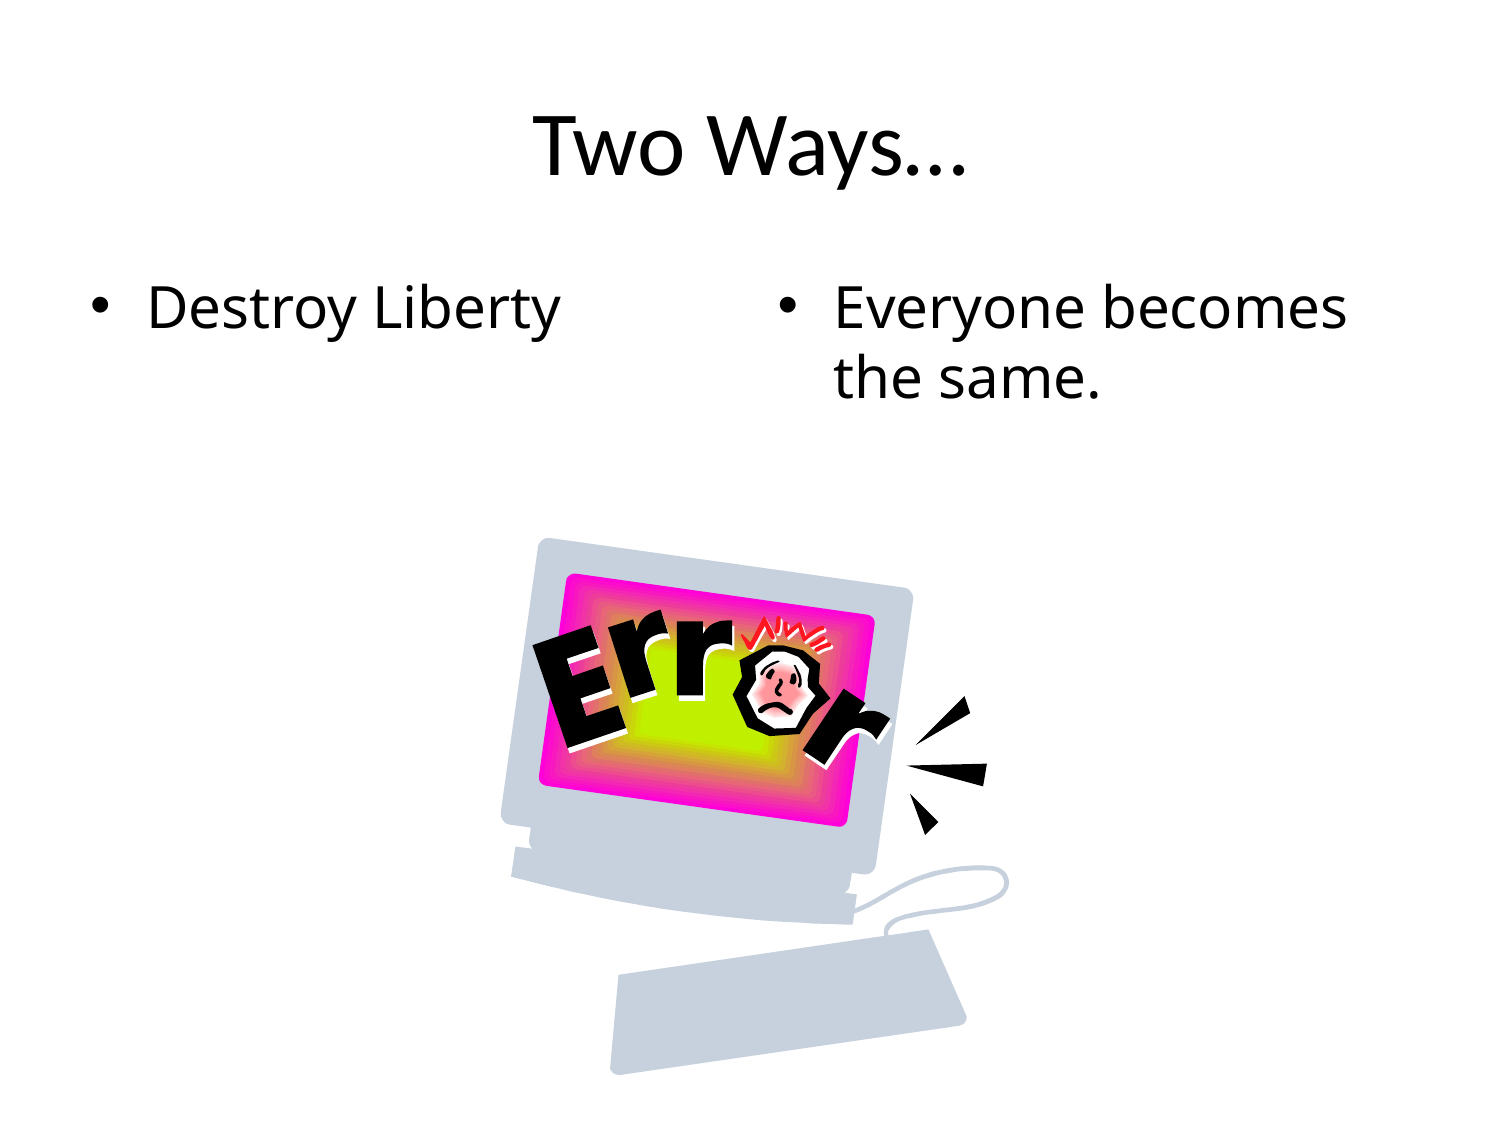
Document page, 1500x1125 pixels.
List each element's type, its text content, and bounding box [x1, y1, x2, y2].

title Two Ways… [75, 45, 1425, 233]
list Everyone becomes the same. [762, 262, 1425, 1005]
list Destroy Liberty [75, 262, 738, 1005]
picture [499, 537, 1013, 1076]
